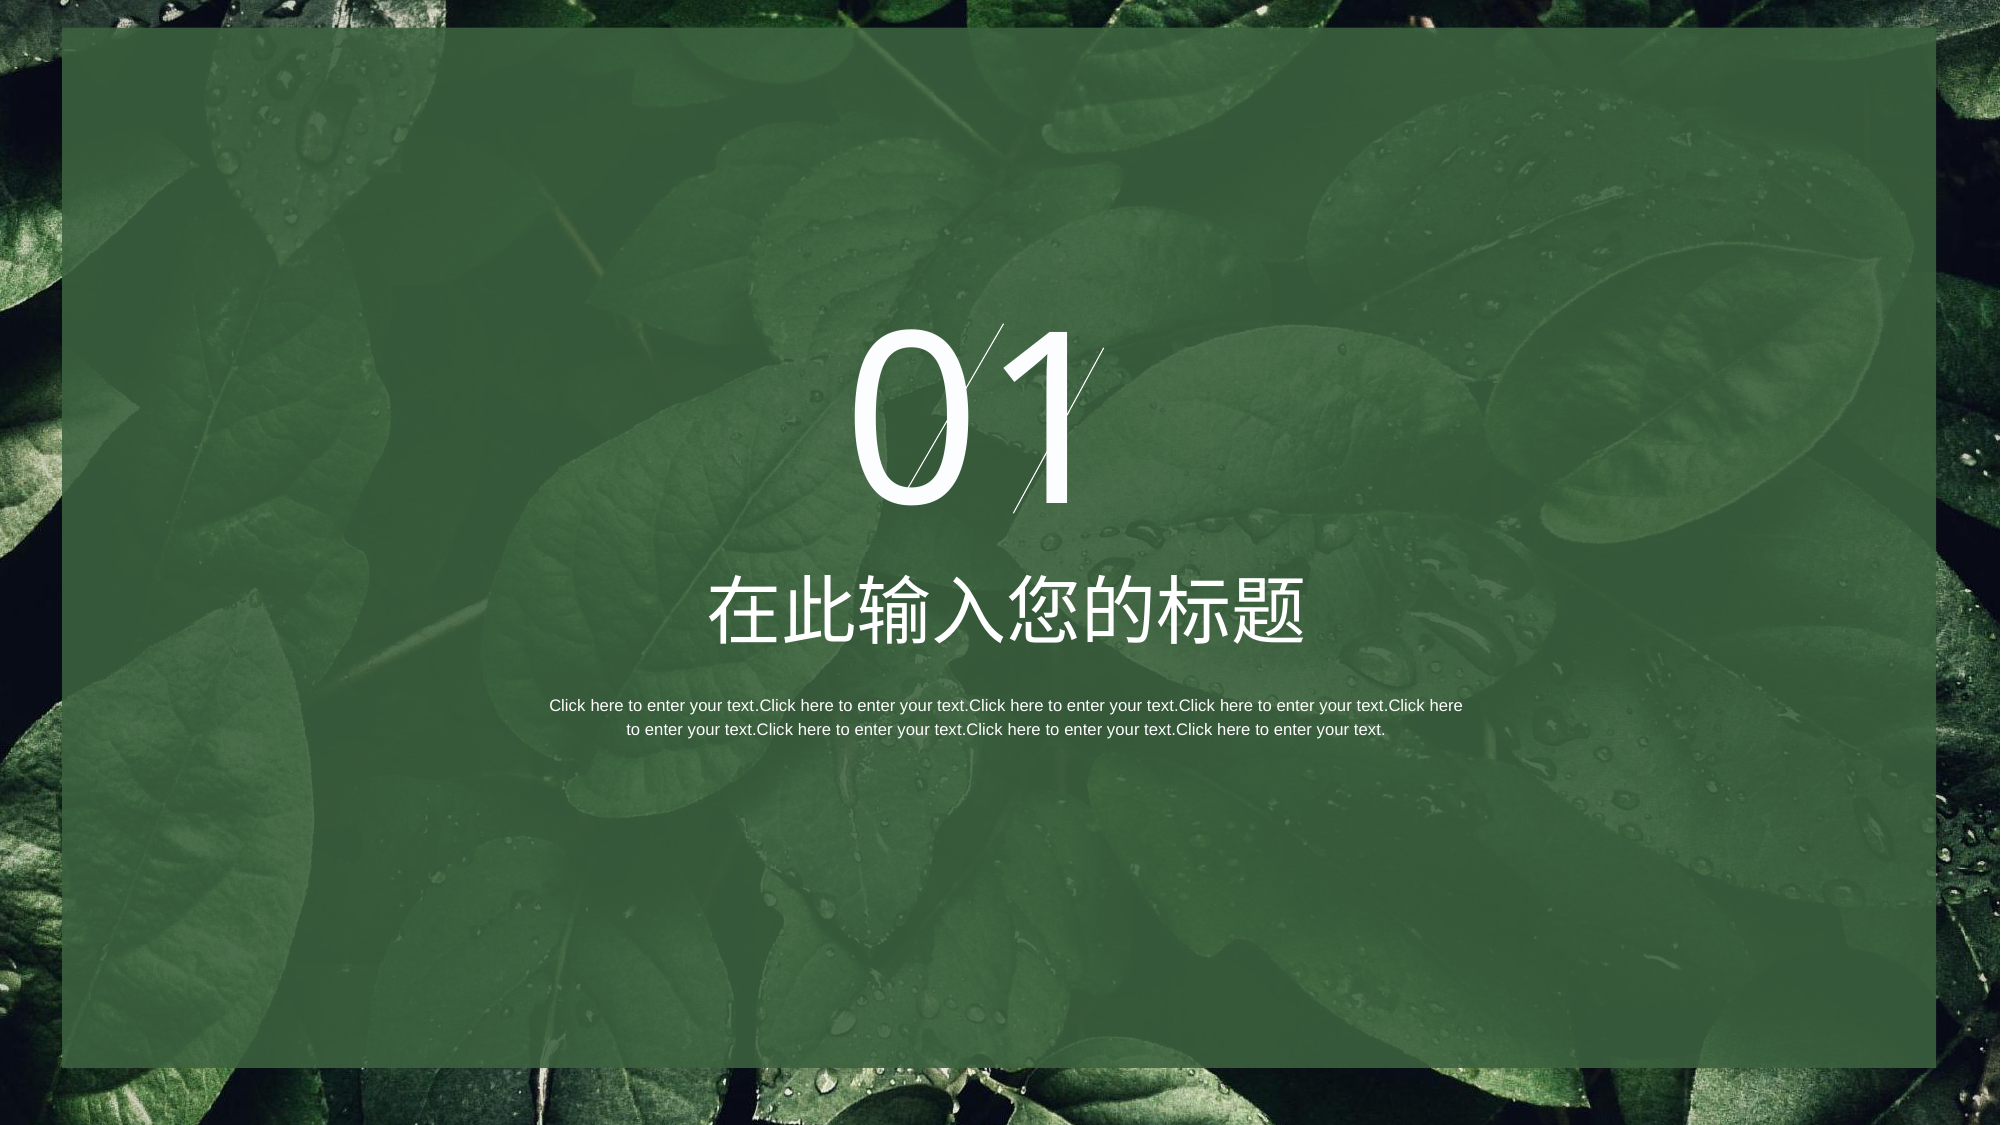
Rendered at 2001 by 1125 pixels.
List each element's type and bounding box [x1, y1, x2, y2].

picture [0, 0, 2000, 1125]
text_box [1013, 347, 1104, 514]
text_box [904, 323, 1004, 495]
